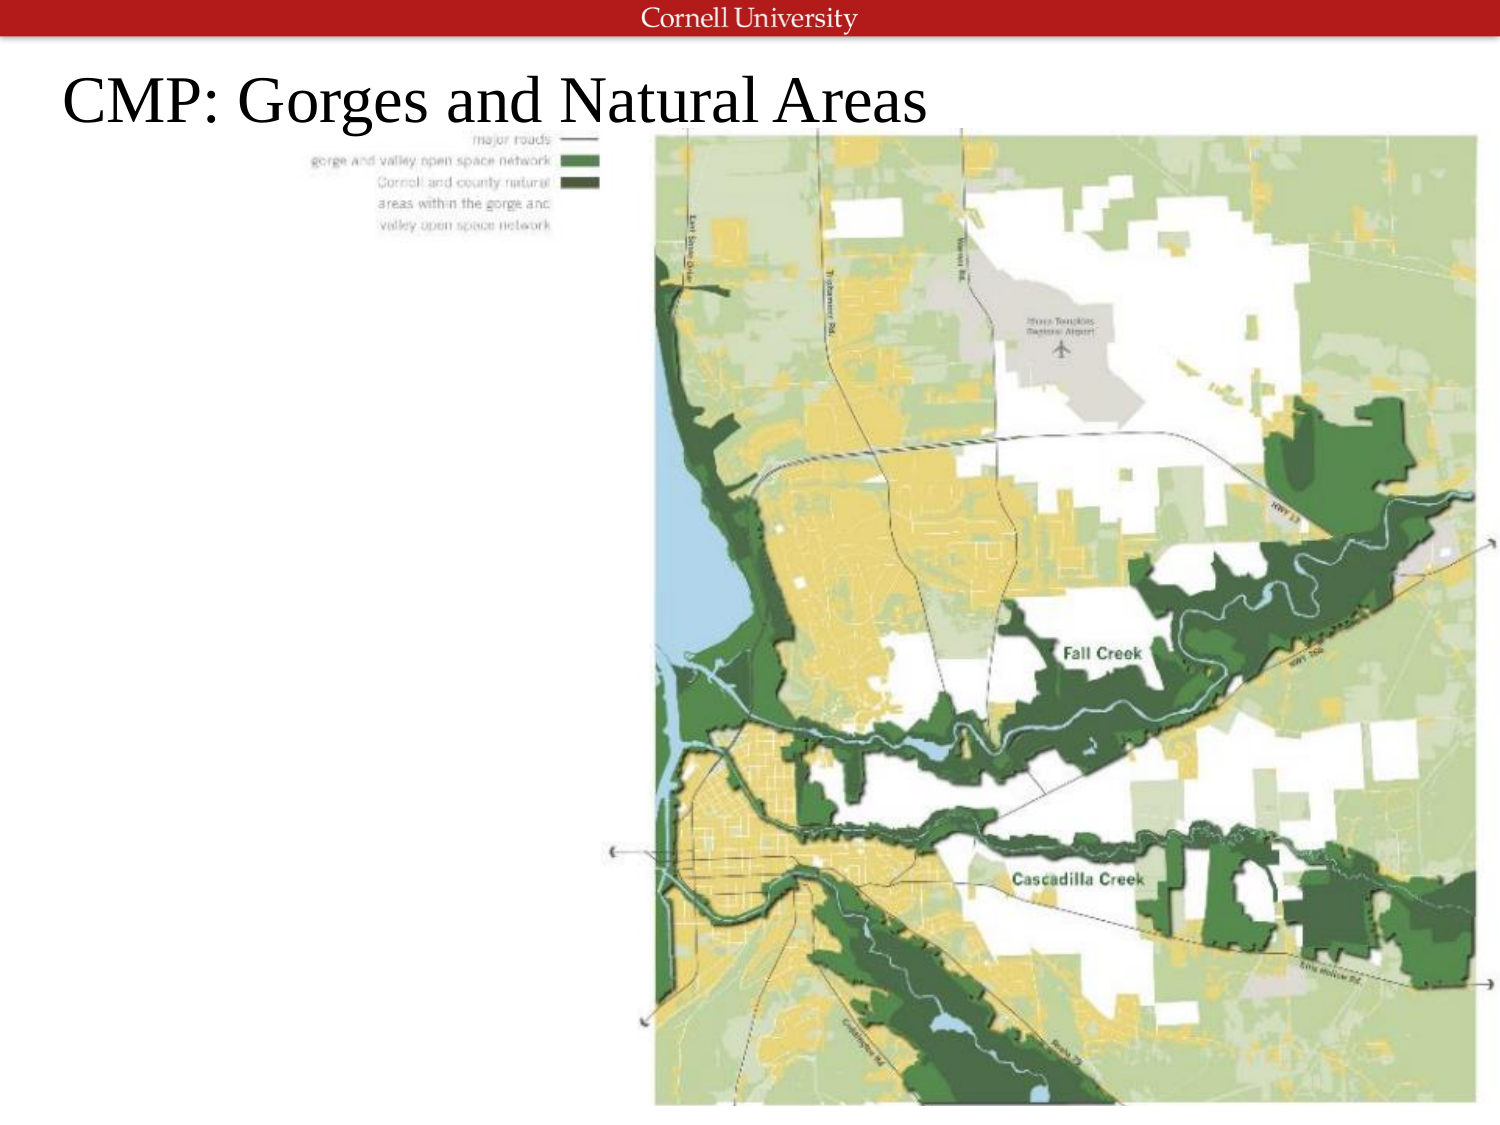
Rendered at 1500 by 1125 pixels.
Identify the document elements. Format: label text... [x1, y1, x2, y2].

text_box CMP: Gorges and Natural Areas [47, 48, 1370, 144]
picture [281, 128, 1500, 1106]
picture [635, 0, 858, 48]
